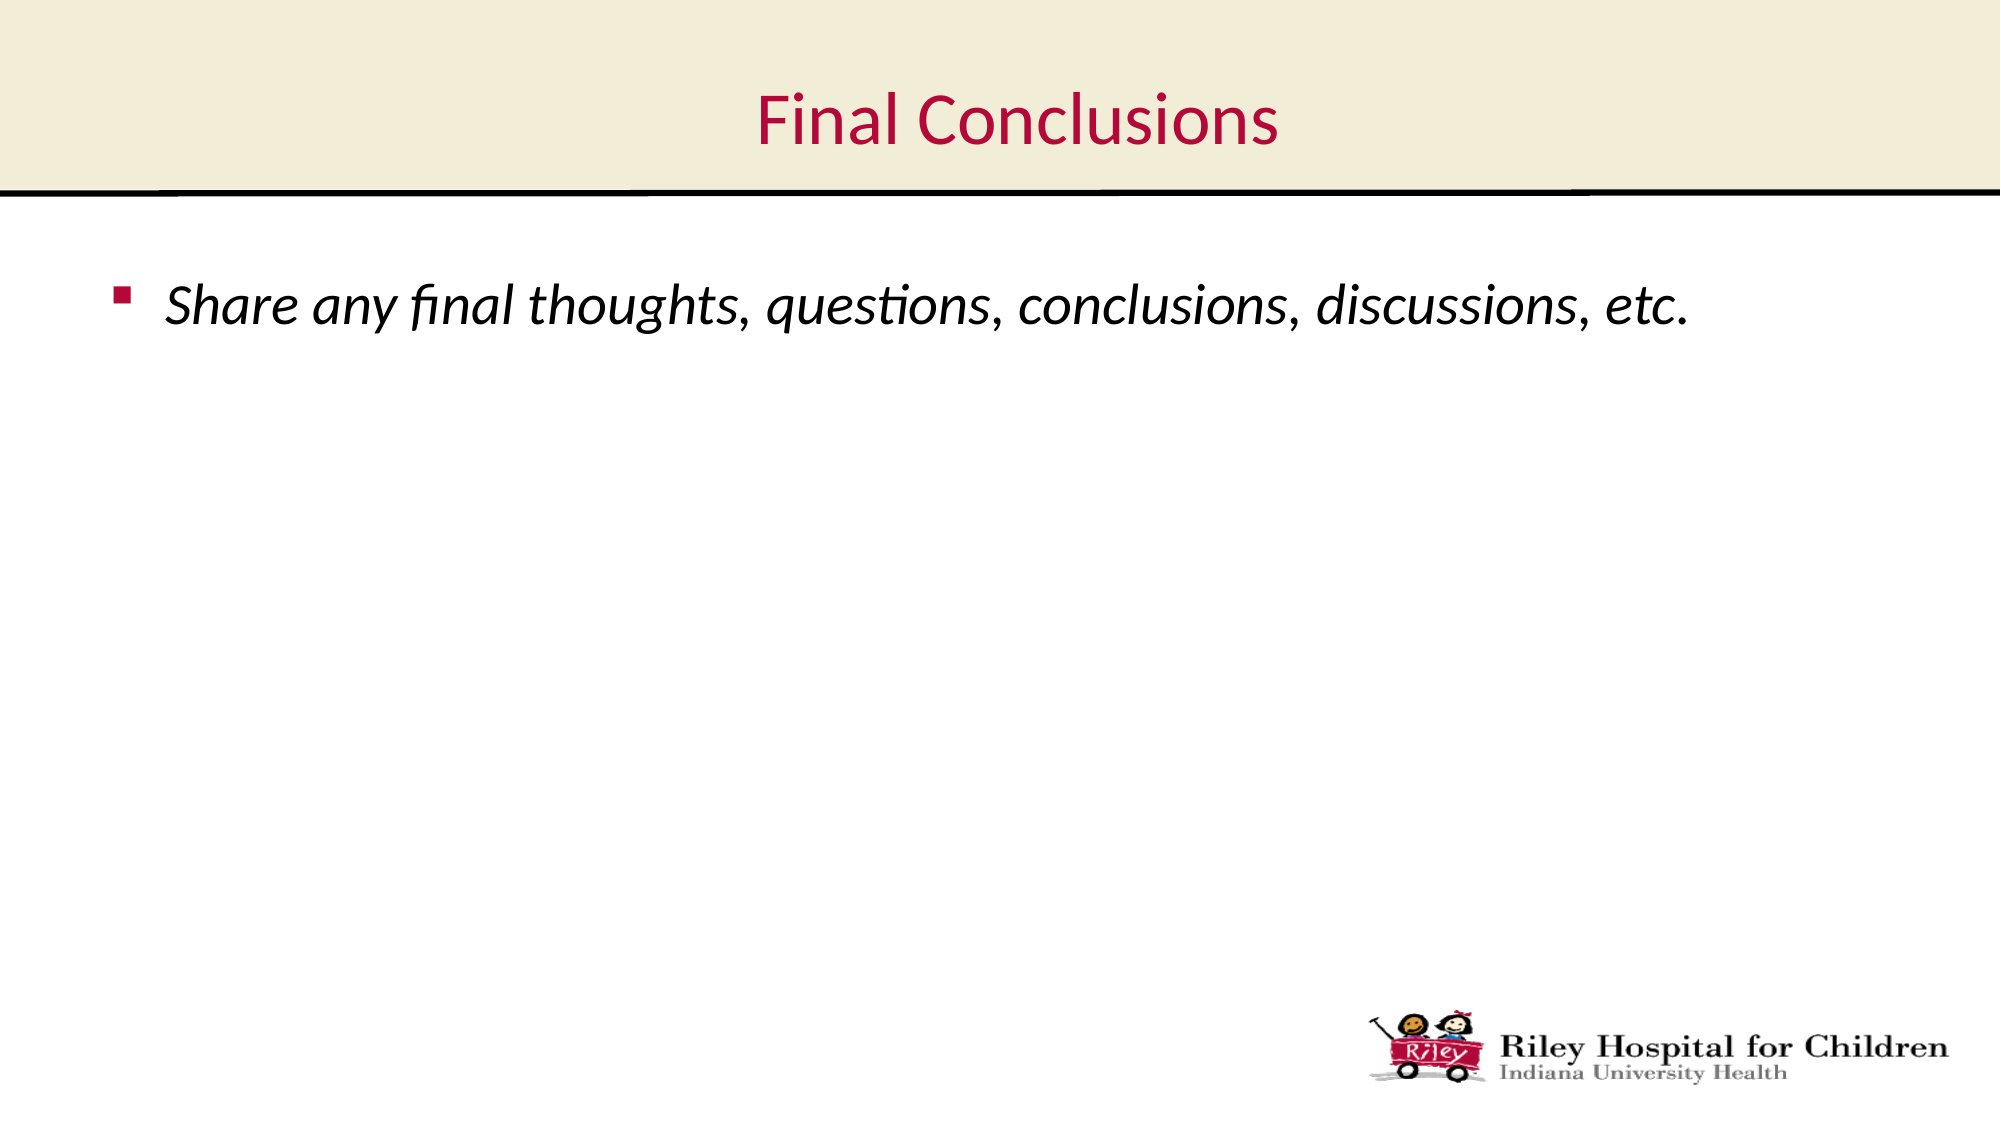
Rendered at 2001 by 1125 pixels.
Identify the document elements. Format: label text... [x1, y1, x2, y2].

text_box Share any final thoughts, questions, conclusions, discussions, etc. [93, 263, 1894, 1007]
picture [1346, 999, 1972, 1093]
title Final Conclusions [167, 0, 1869, 168]
